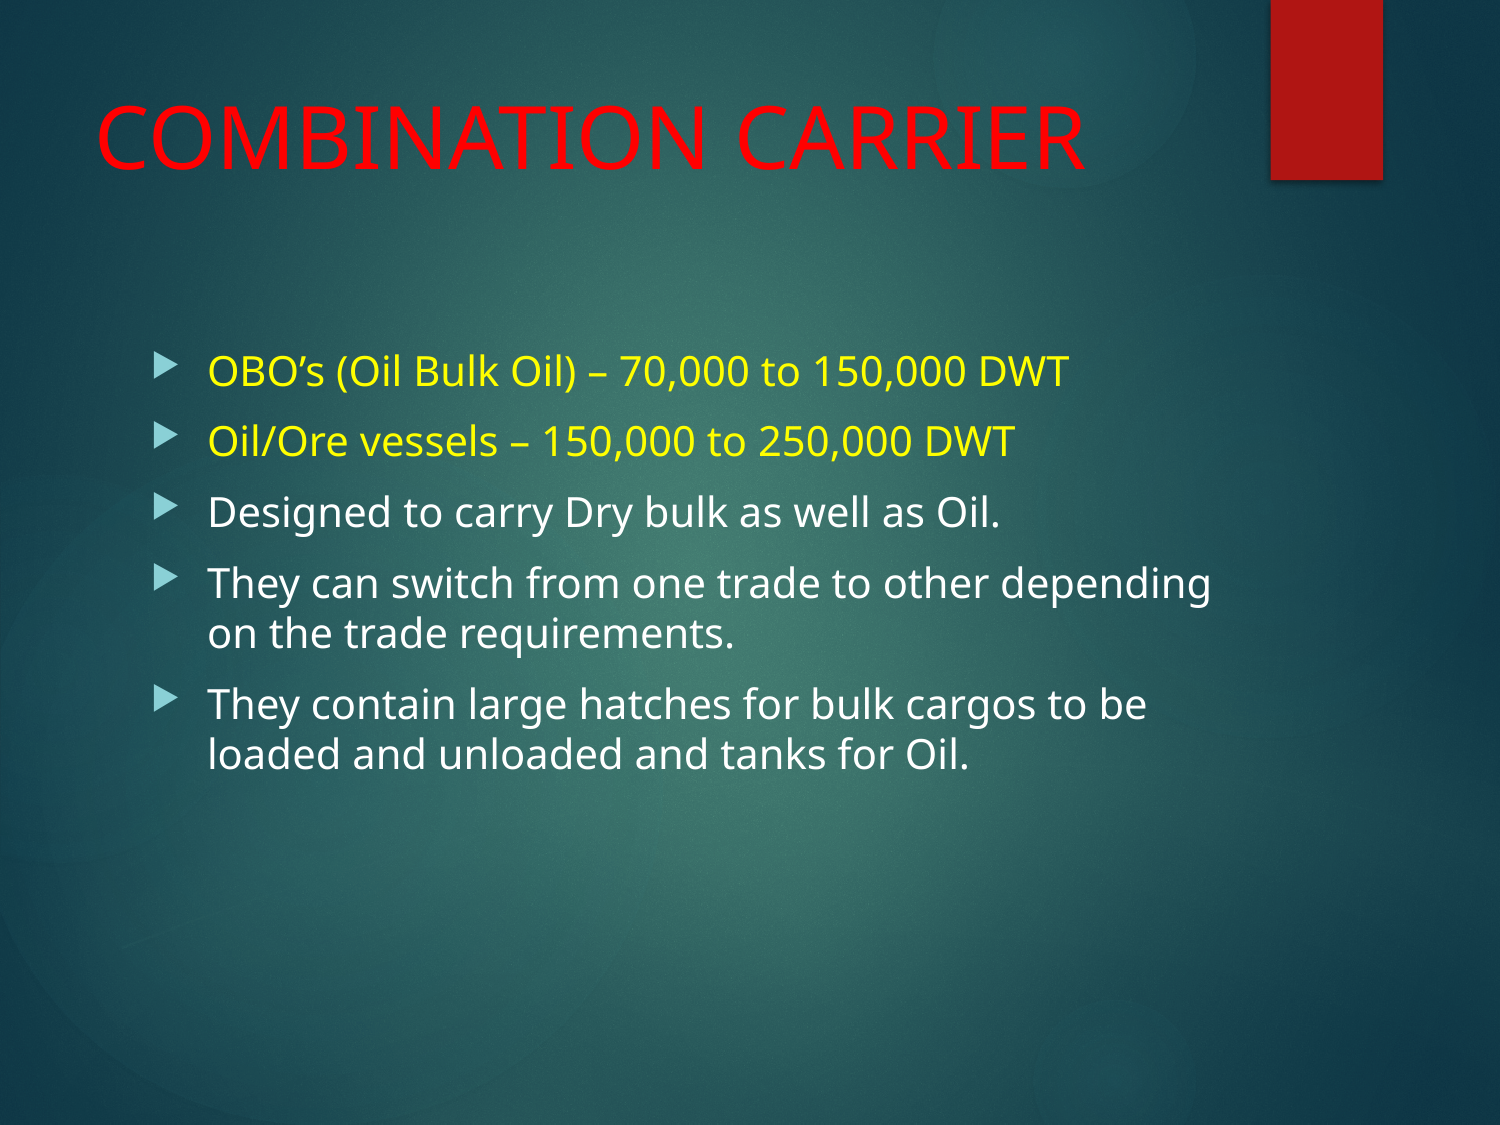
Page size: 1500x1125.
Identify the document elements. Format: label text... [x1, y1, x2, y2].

title COMBINATION CARRIER [79, 74, 1237, 304]
list OBO’s (Oil Bulk Oil) – 70,000 to 150,000 DWT Oil/Ore vessels – 150,000 to 250,000 DWT Designed to carry Dry bulk as well as Oil. They can switch from one trade to other depending on the trade requirements. They contain large hatches for bulk cargos to be loaded and unloaded and tanks for Oil. [135, 336, 1237, 1025]
